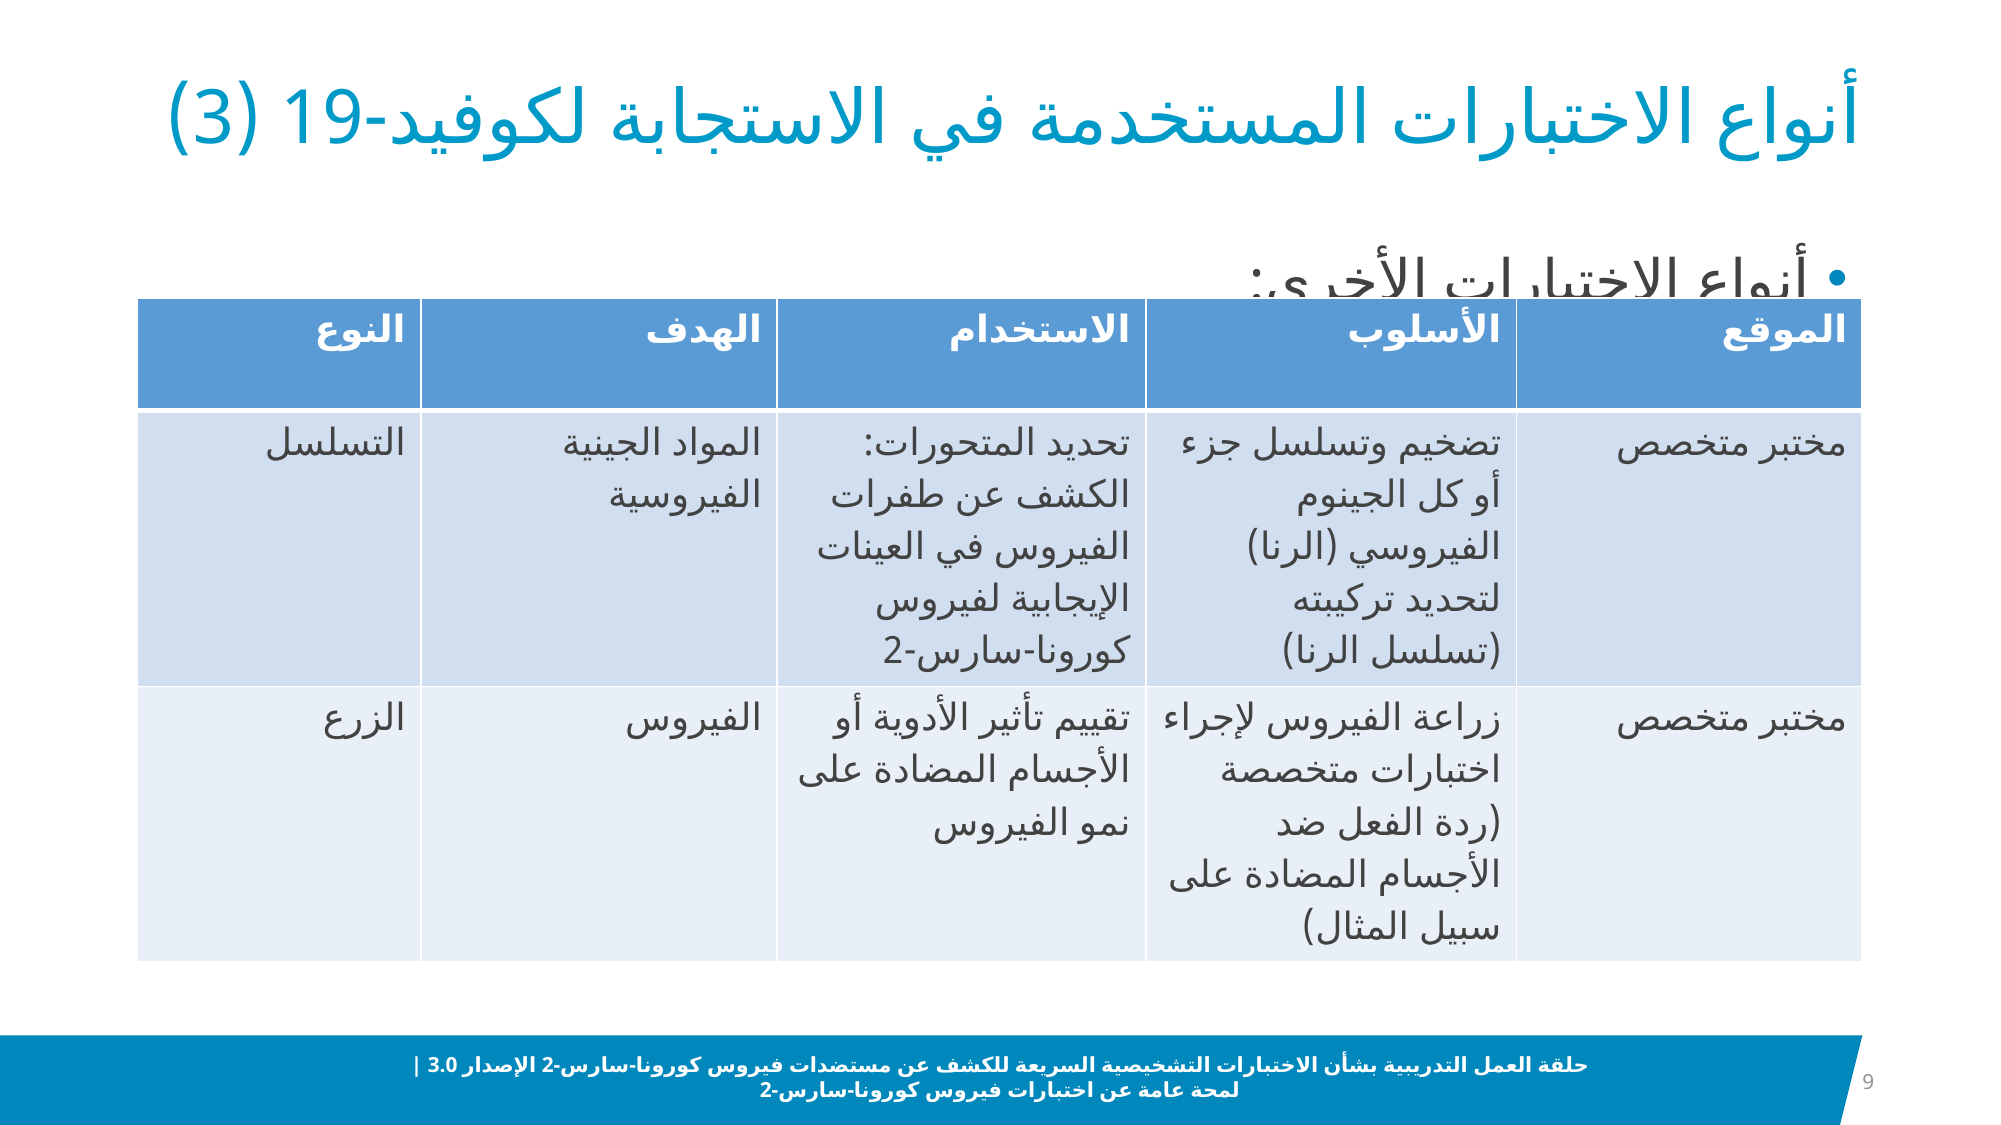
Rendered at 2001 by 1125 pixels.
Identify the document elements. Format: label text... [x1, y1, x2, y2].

table_cell تضخيم وتسلسل جزء أو كل الجينوم الفيروسي (الرنا) لتحديد تركيبته (تسلسل الرنا) [1147, 413, 1516, 686]
title أنواع الاختبارات المستخدمة في الاستجابة لكوفيد-19 (3) [137, 5, 1863, 160]
table_header الهدف [422, 299, 776, 408]
table_header الأسلوب [1147, 299, 1516, 408]
table_cell مختبر متخصص [1517, 413, 1861, 686]
table_cell الفيروس [422, 687, 776, 961]
slide_number 9 [1862, 1035, 1947, 1125]
table_header الموقع [1517, 299, 1861, 408]
list أنواع الاختبارات الأخرى: [137, 235, 1863, 297]
table_cell تحديد المتحورات: الكشف عن طفرات الفيروس في العينات الإيجابية لفيروس كورونا-سارس-2 [778, 413, 1145, 686]
footer حلقة العمل التدريبية بشأن الاختبارات التشخيصية السريعة للكشف عن مستضدات فيروس كورونا-سارس-2 الإصدار 3.0 | لمحة عامة عن اختبارات فيروس كورونا-سارس-2 [399, 1035, 1600, 1118]
table_cell مختبر متخصص [1517, 687, 1861, 961]
table_header النوع [138, 299, 420, 408]
table_cell تقييم تأثير الأدوية أو الأجسام المضادة على نمو الفيروس [778, 687, 1145, 961]
table_cell التسلسل [138, 413, 420, 686]
table_cell المواد الجينية الفيروسية [422, 413, 776, 686]
table_cell زراعة الفيروس لإجراء اختبارات متخصصة (ردة الفعل ضد الأجسام المضادة على سبيل المثال) [1147, 687, 1516, 961]
table_header الاستخدام [778, 299, 1145, 408]
table_cell الزرع [138, 687, 420, 961]
